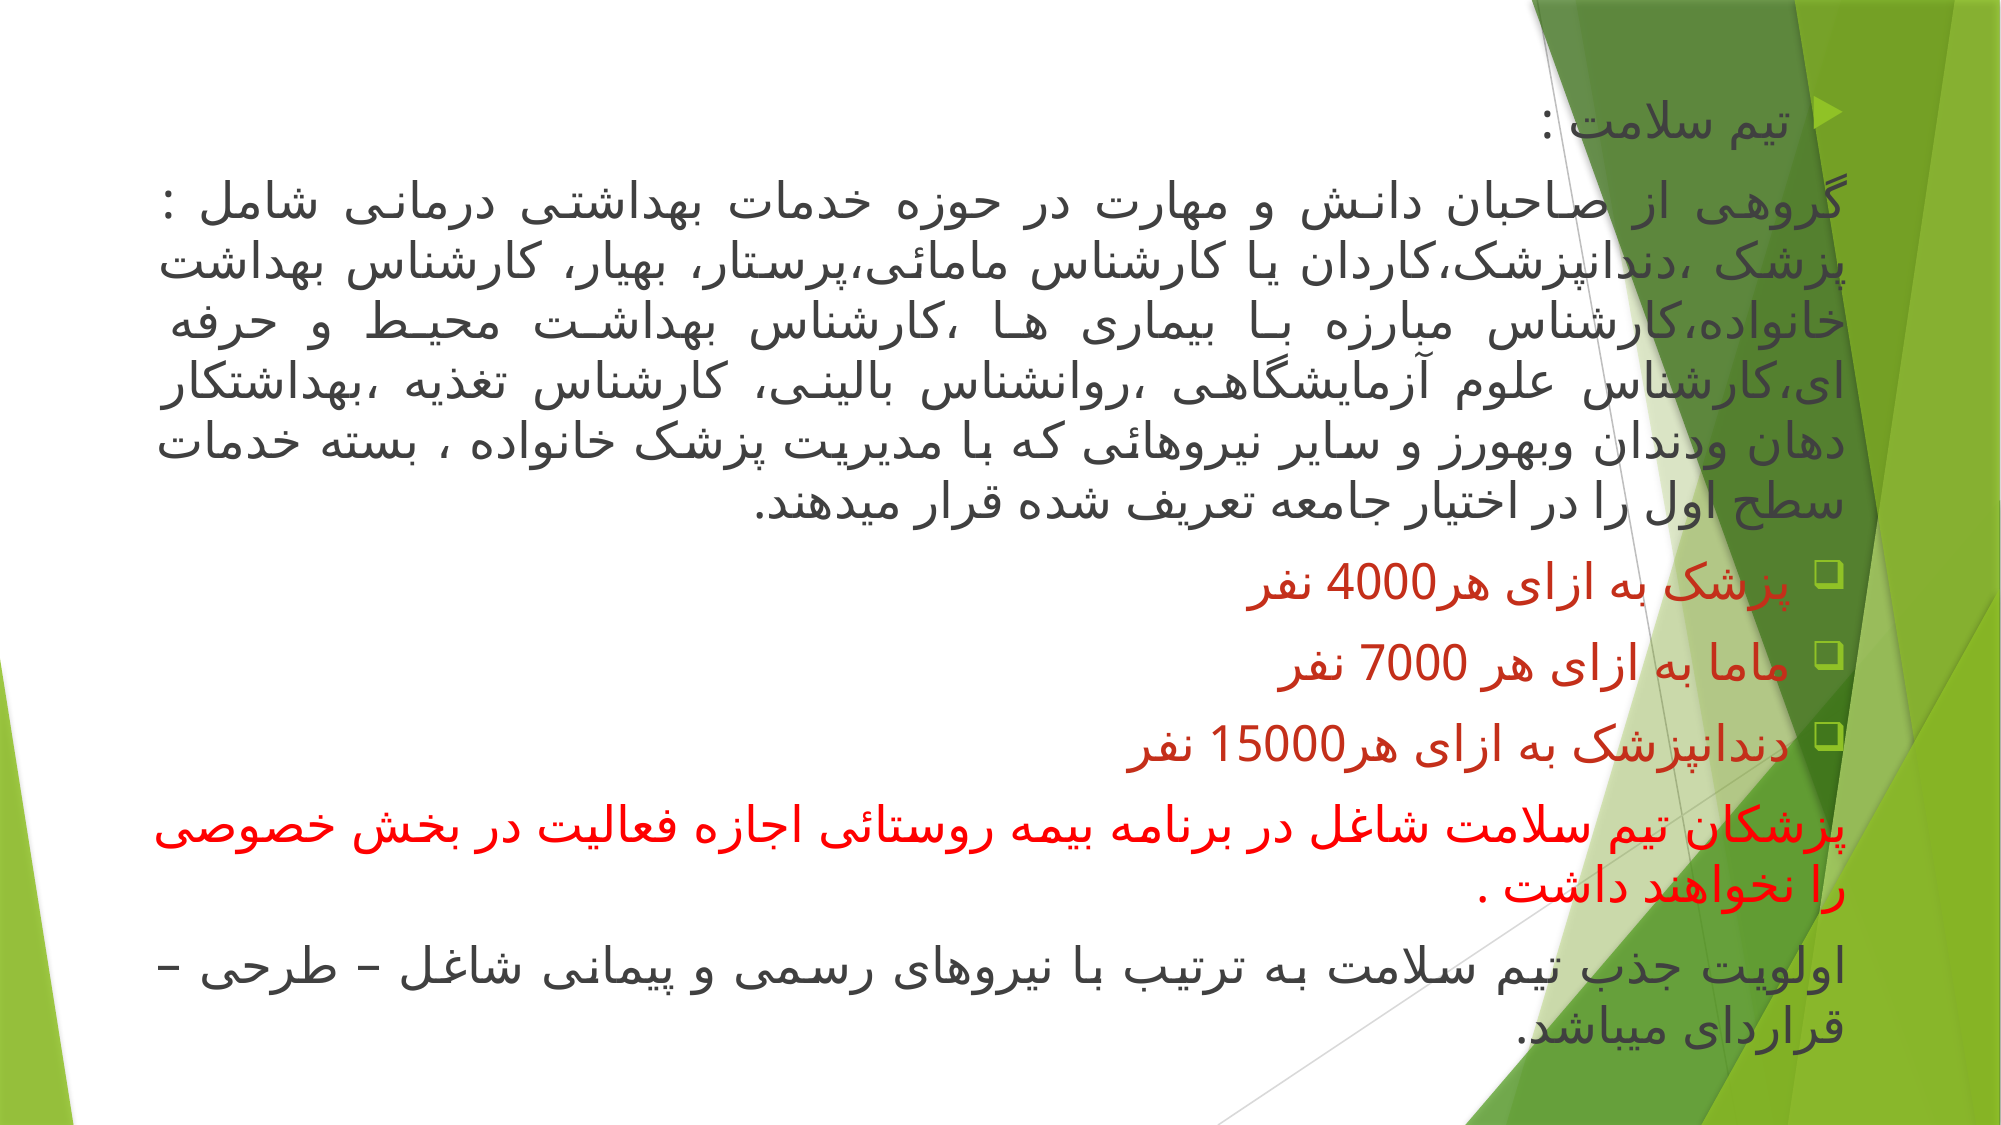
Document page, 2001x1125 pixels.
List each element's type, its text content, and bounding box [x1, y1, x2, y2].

list تیم سلامت : گروهی از صاحبان دانش و مهارت در حوزه خدمات بهداشتی درمانی شامل : پزشک ،دندانپزشک،کاردان یا کارشناس مامائی،پرستار، بهیار، کارشناس بهداشت خانواده،کارشناس مبارزه با بیماری ها ،کارشناس بهداشت محیط و حرفه ای،کارشناس علوم آزمایشگاهی ،روانشناس بالینی، کارشناس تغذیه ،بهداشتکار دهان ودندان وبهورز و سایر نیروهائی که با مدیریت پزشک خانواده ، بسته خدمات سطح اول را در اختیار جامعه تعریف شده قرار میدهند. پزشک به ازای هر4000 نفر ماما به ازای هر 7000 نفر دندانپزشک به ازای هر15000 نفر پزشکان تیم سلامت شاغل در برنامه بیمه روستائی اجازه فعالیت در بخش خصوصی را نخواهند داشت . اولویت جذب تیم سلامت به ترتیب با نیروهای رسمی و پیمانی شاغل – طرحی – قراردای میباشد. [137, 80, 1863, 1125]
